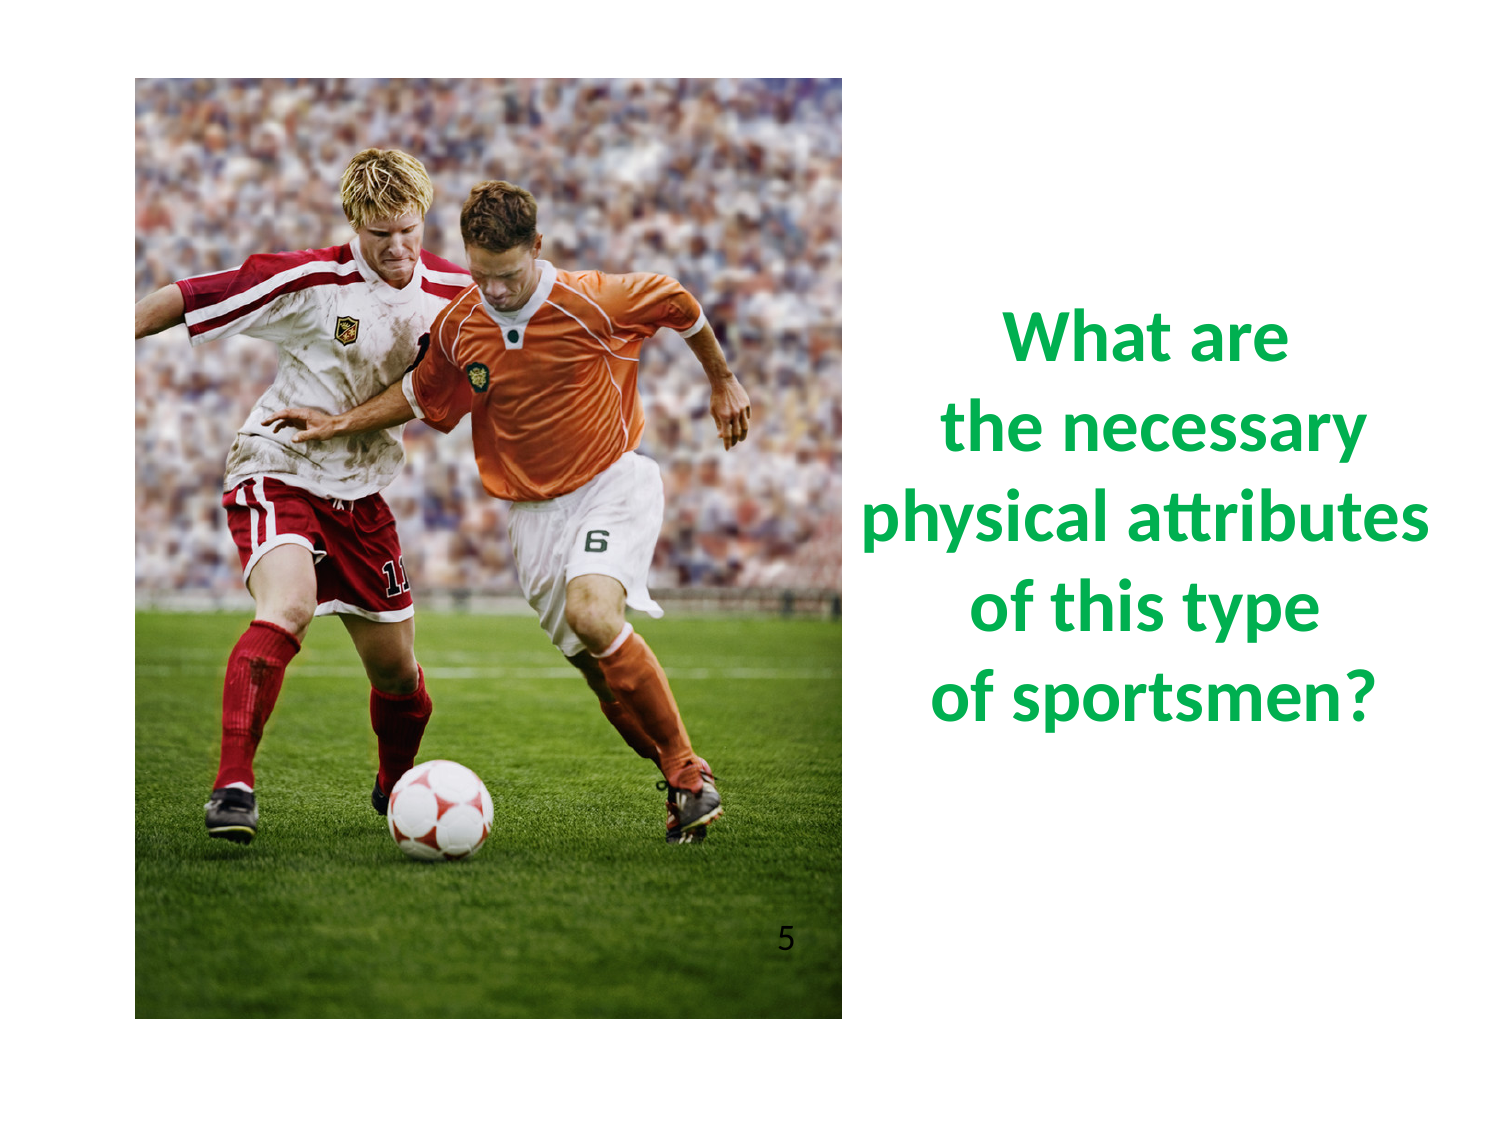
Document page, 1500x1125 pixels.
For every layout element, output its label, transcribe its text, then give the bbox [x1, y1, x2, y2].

text_box What are the necessary physical attributes of this type of sportsmen? [846, 278, 1500, 744]
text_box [135, 77, 842, 1019]
